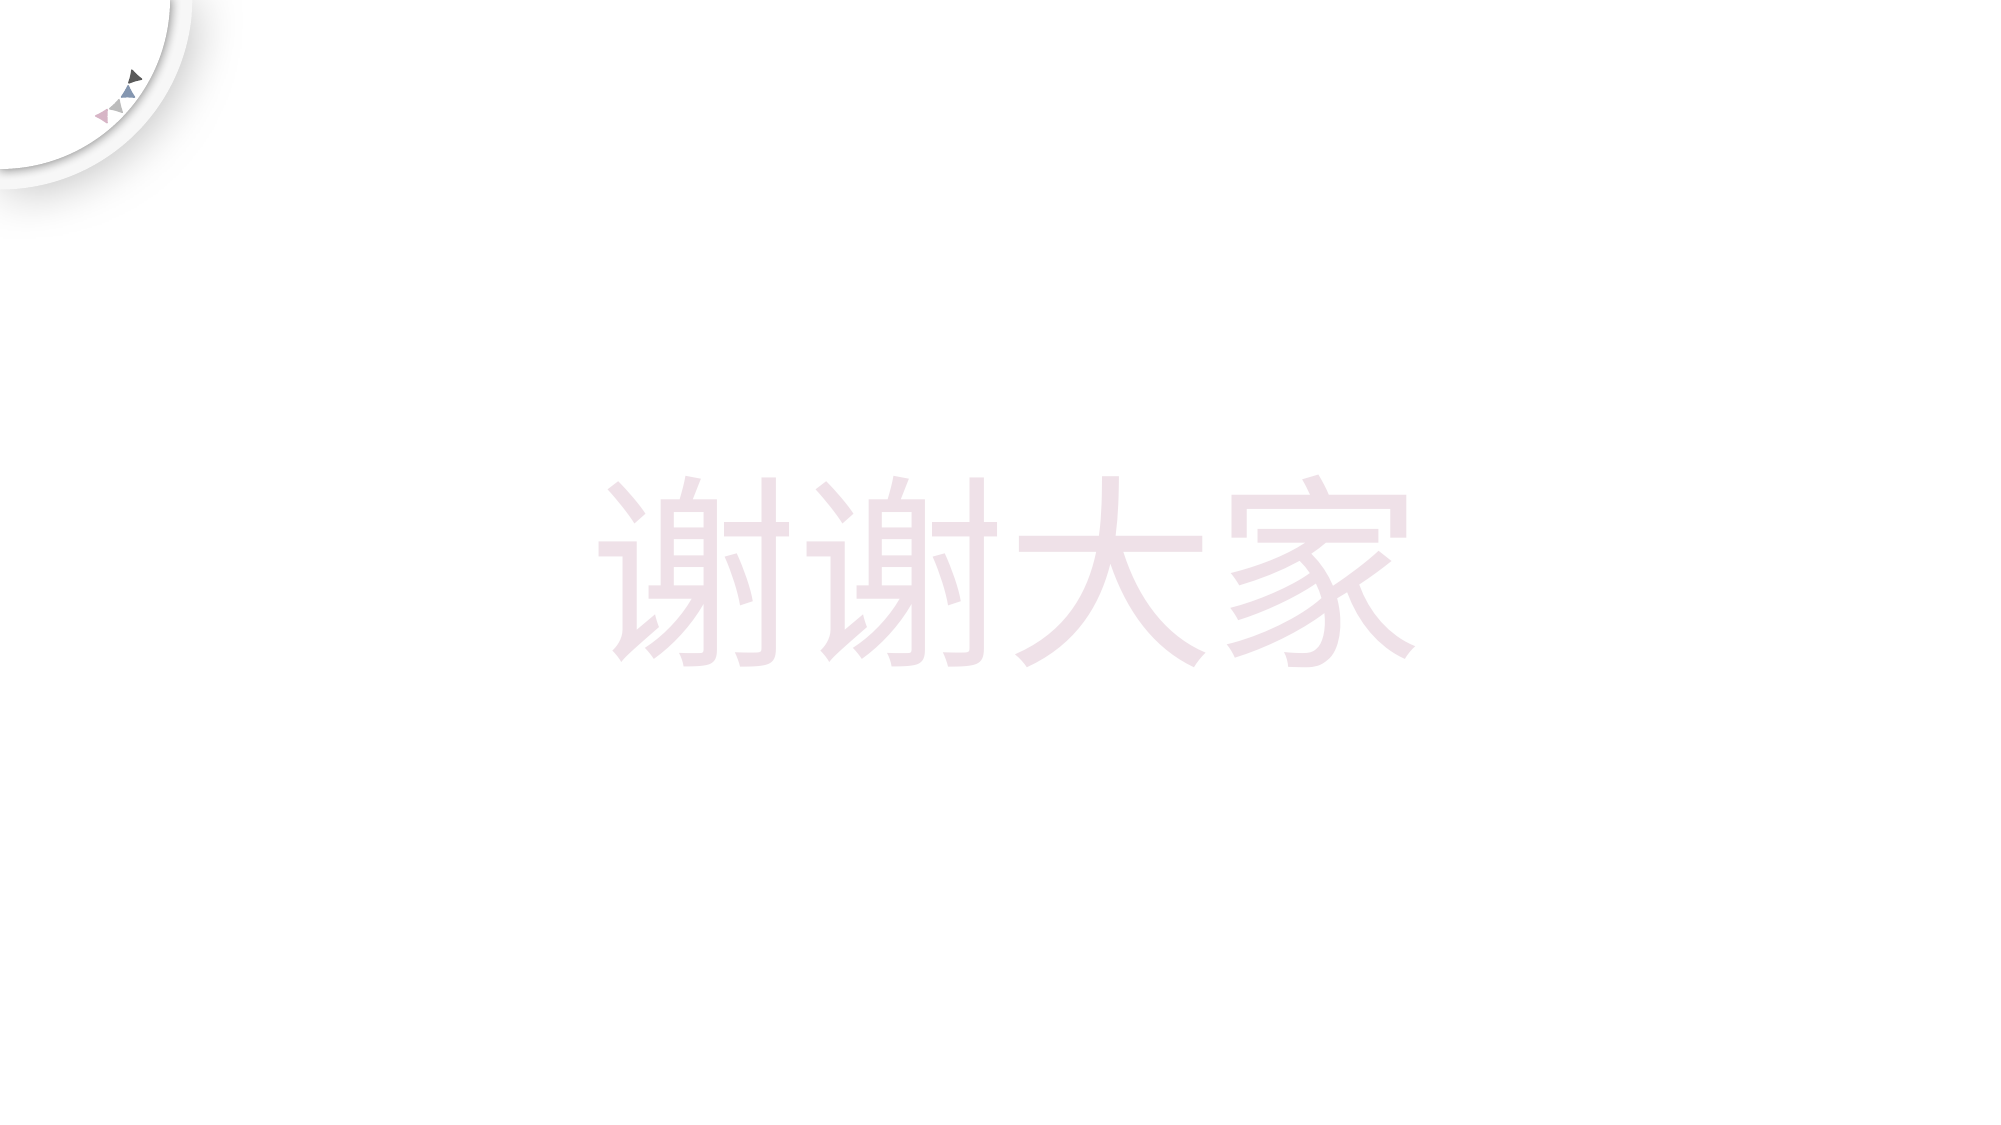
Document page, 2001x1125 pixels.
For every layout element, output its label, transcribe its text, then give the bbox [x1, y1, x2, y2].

list 谢谢大家 [143, 90, 1869, 996]
